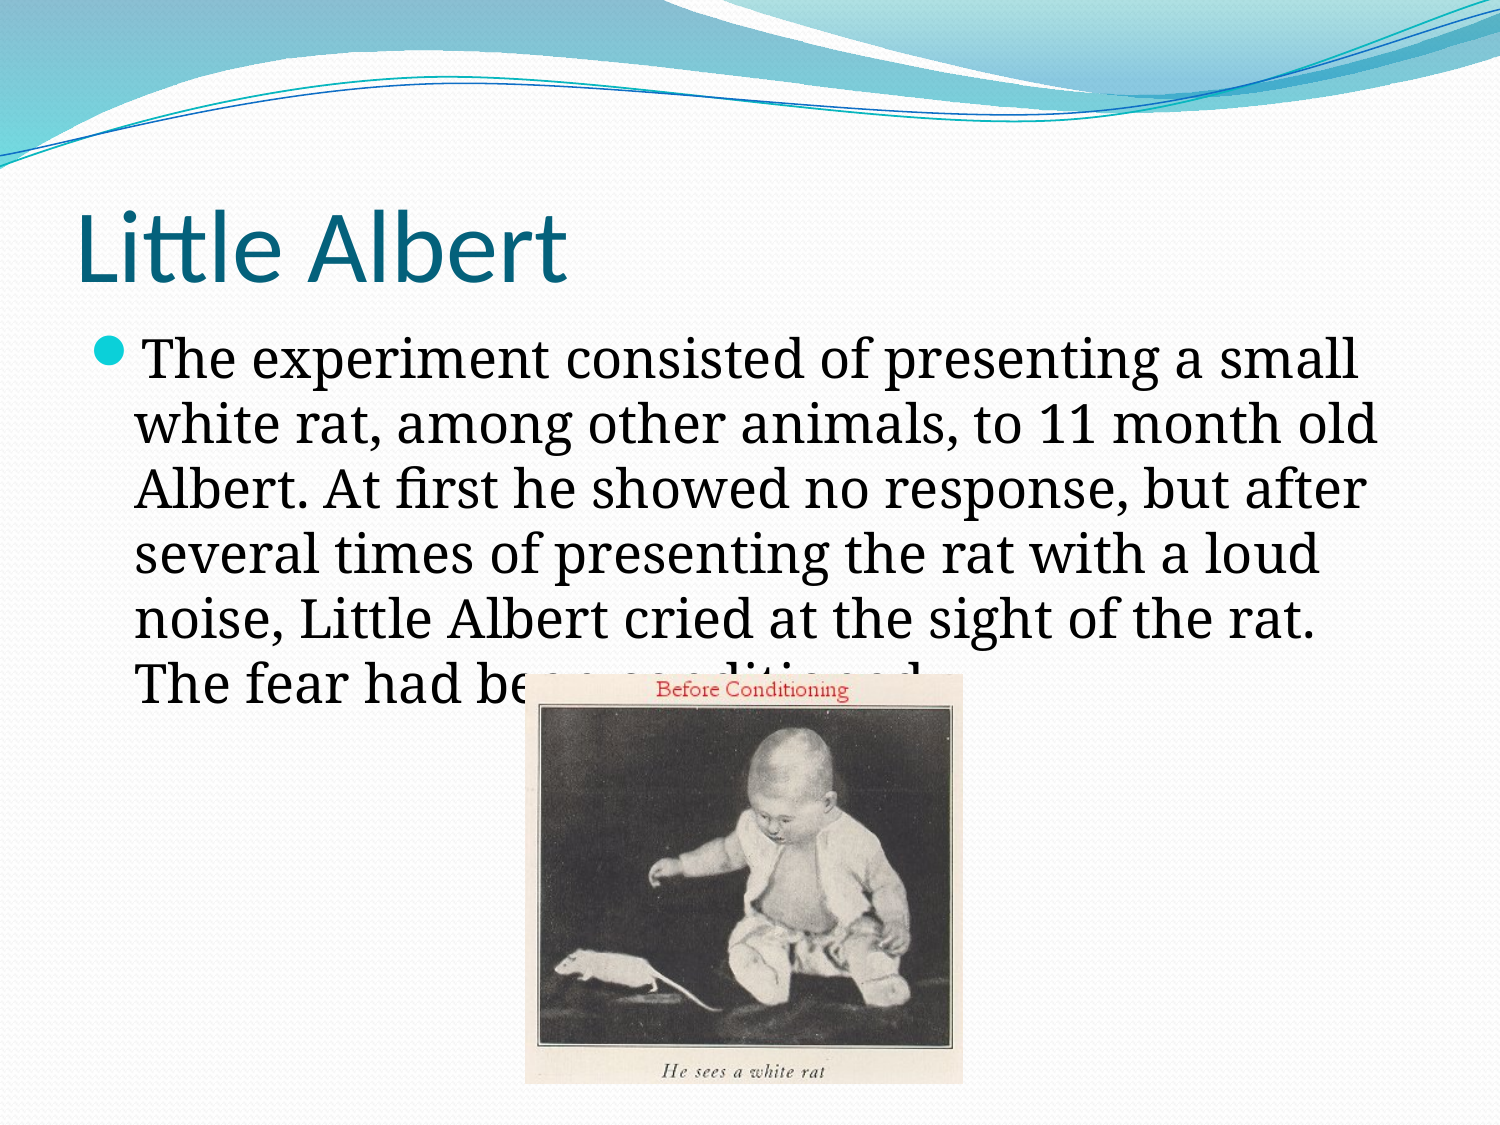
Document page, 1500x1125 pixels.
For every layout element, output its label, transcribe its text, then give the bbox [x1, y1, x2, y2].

list The experiment consisted of presenting a small white rat, among other animals, to 11 month old Albert. At first he showed no response, but after several times of presenting the rat with a loud noise, Little Albert cried at the sight of the rat. The fear had been conditioned. [75, 317, 1425, 1038]
picture [524, 674, 963, 1085]
title Little Albert [75, 115, 1425, 303]
